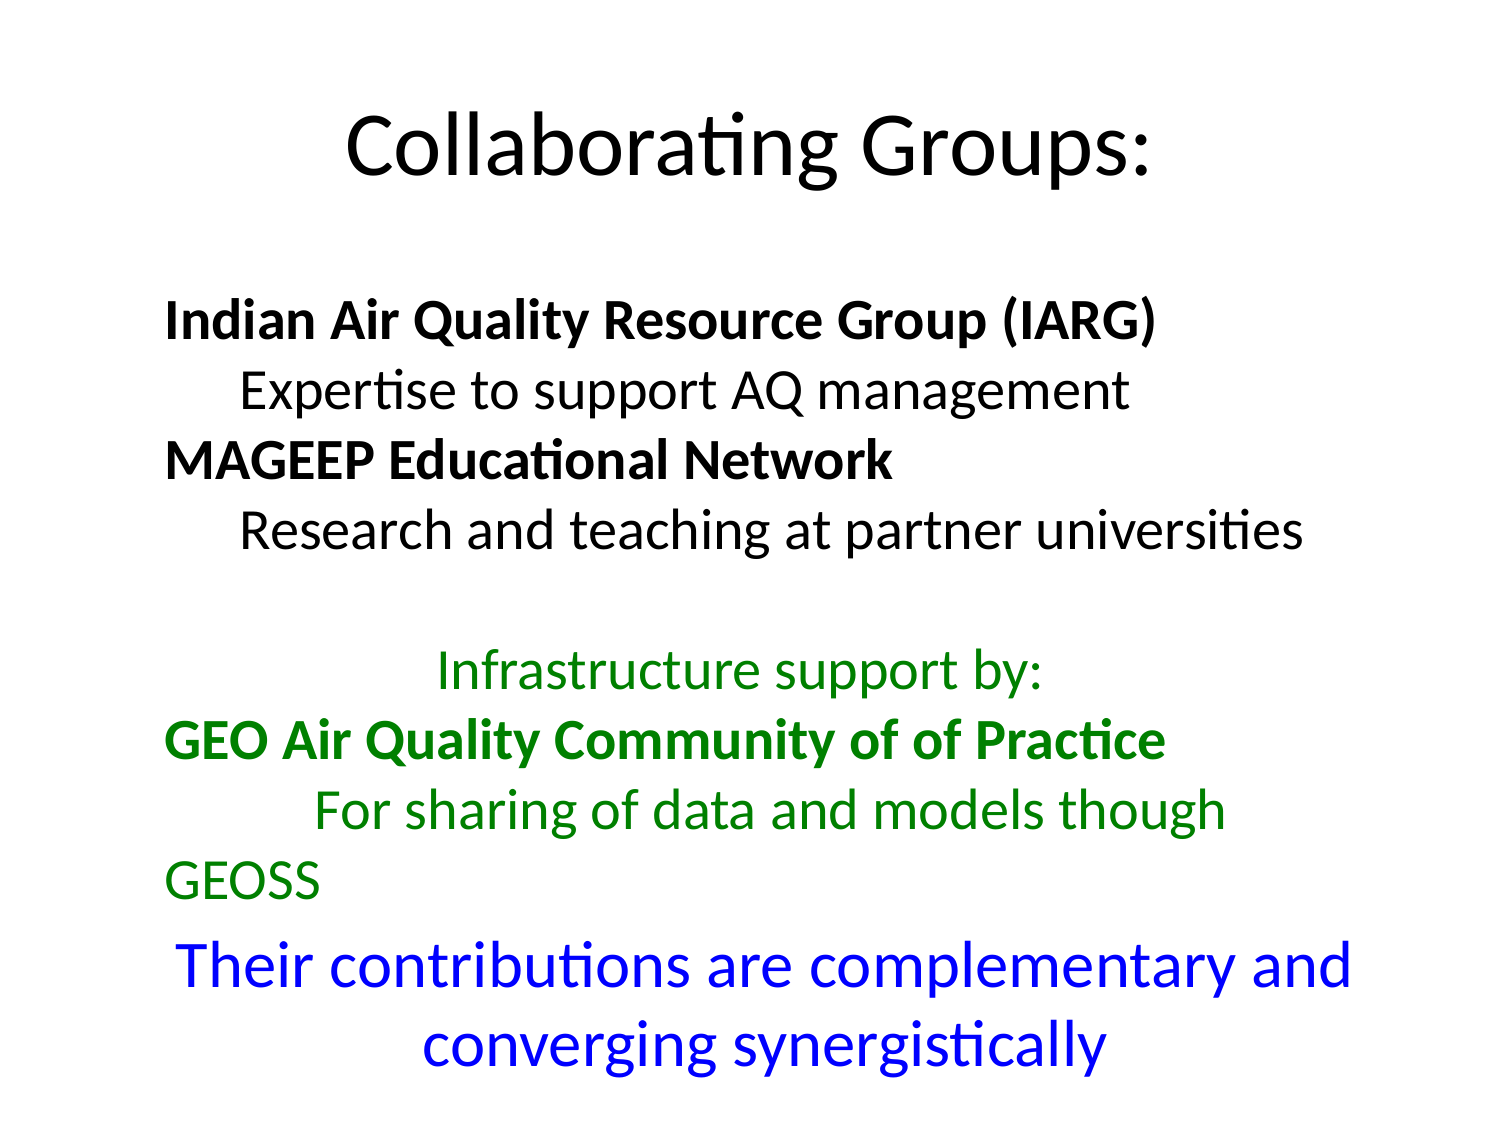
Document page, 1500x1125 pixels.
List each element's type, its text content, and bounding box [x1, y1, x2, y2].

text_box Their contributions are complementary and converging synergistically [74, 912, 1456, 1088]
title Collaborating Groups: [75, 45, 1425, 233]
text_box Indian Air Quality Resource Group (IARG) Expertise to support AQ management MAGEEP Educational Network Research and teaching at partner universities Infrastructure support by: GEO Air Quality Community of of Practice For sharing of data and models though GEOSS [74, 273, 1344, 912]
